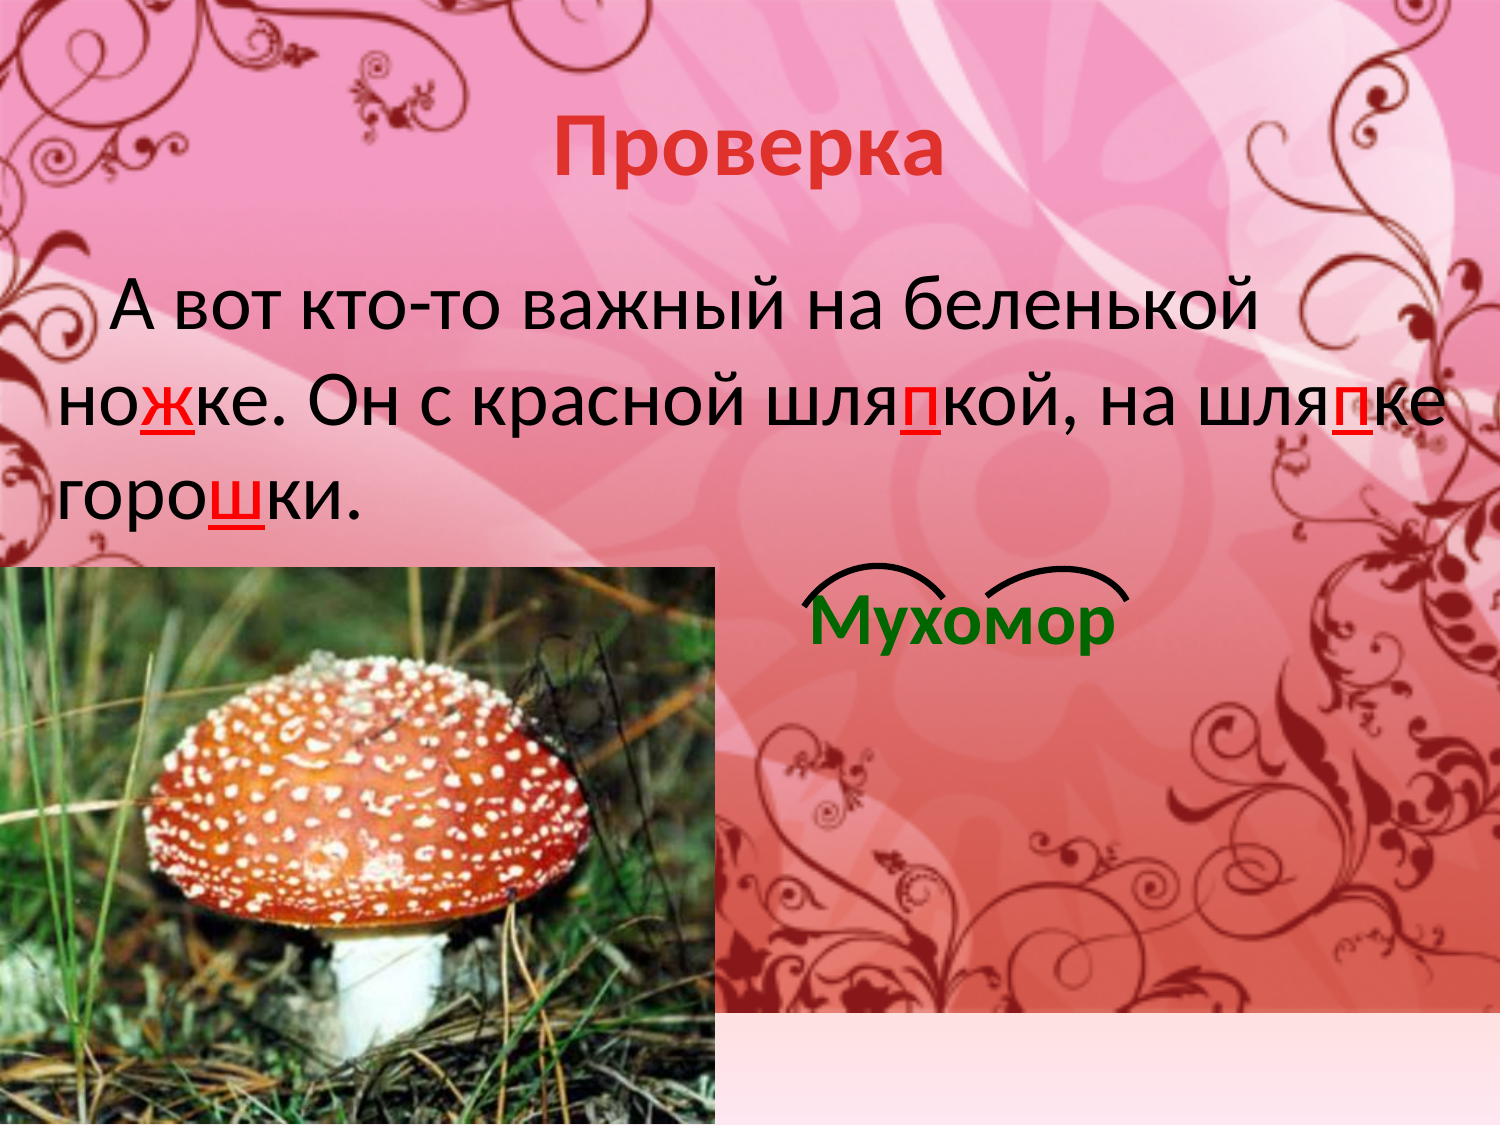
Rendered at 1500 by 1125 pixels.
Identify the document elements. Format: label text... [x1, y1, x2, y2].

text_box [803, 565, 944, 658]
text_box Мухомор [655, 562, 1270, 668]
list А вот кто-то важный на беленькой ножке. Он с красной шляпкой, на шляпке горошки. [40, 243, 1471, 544]
picture [0, 0, 1500, 1124]
title Проверка [74, 44, 1426, 233]
text_box [986, 568, 1127, 640]
